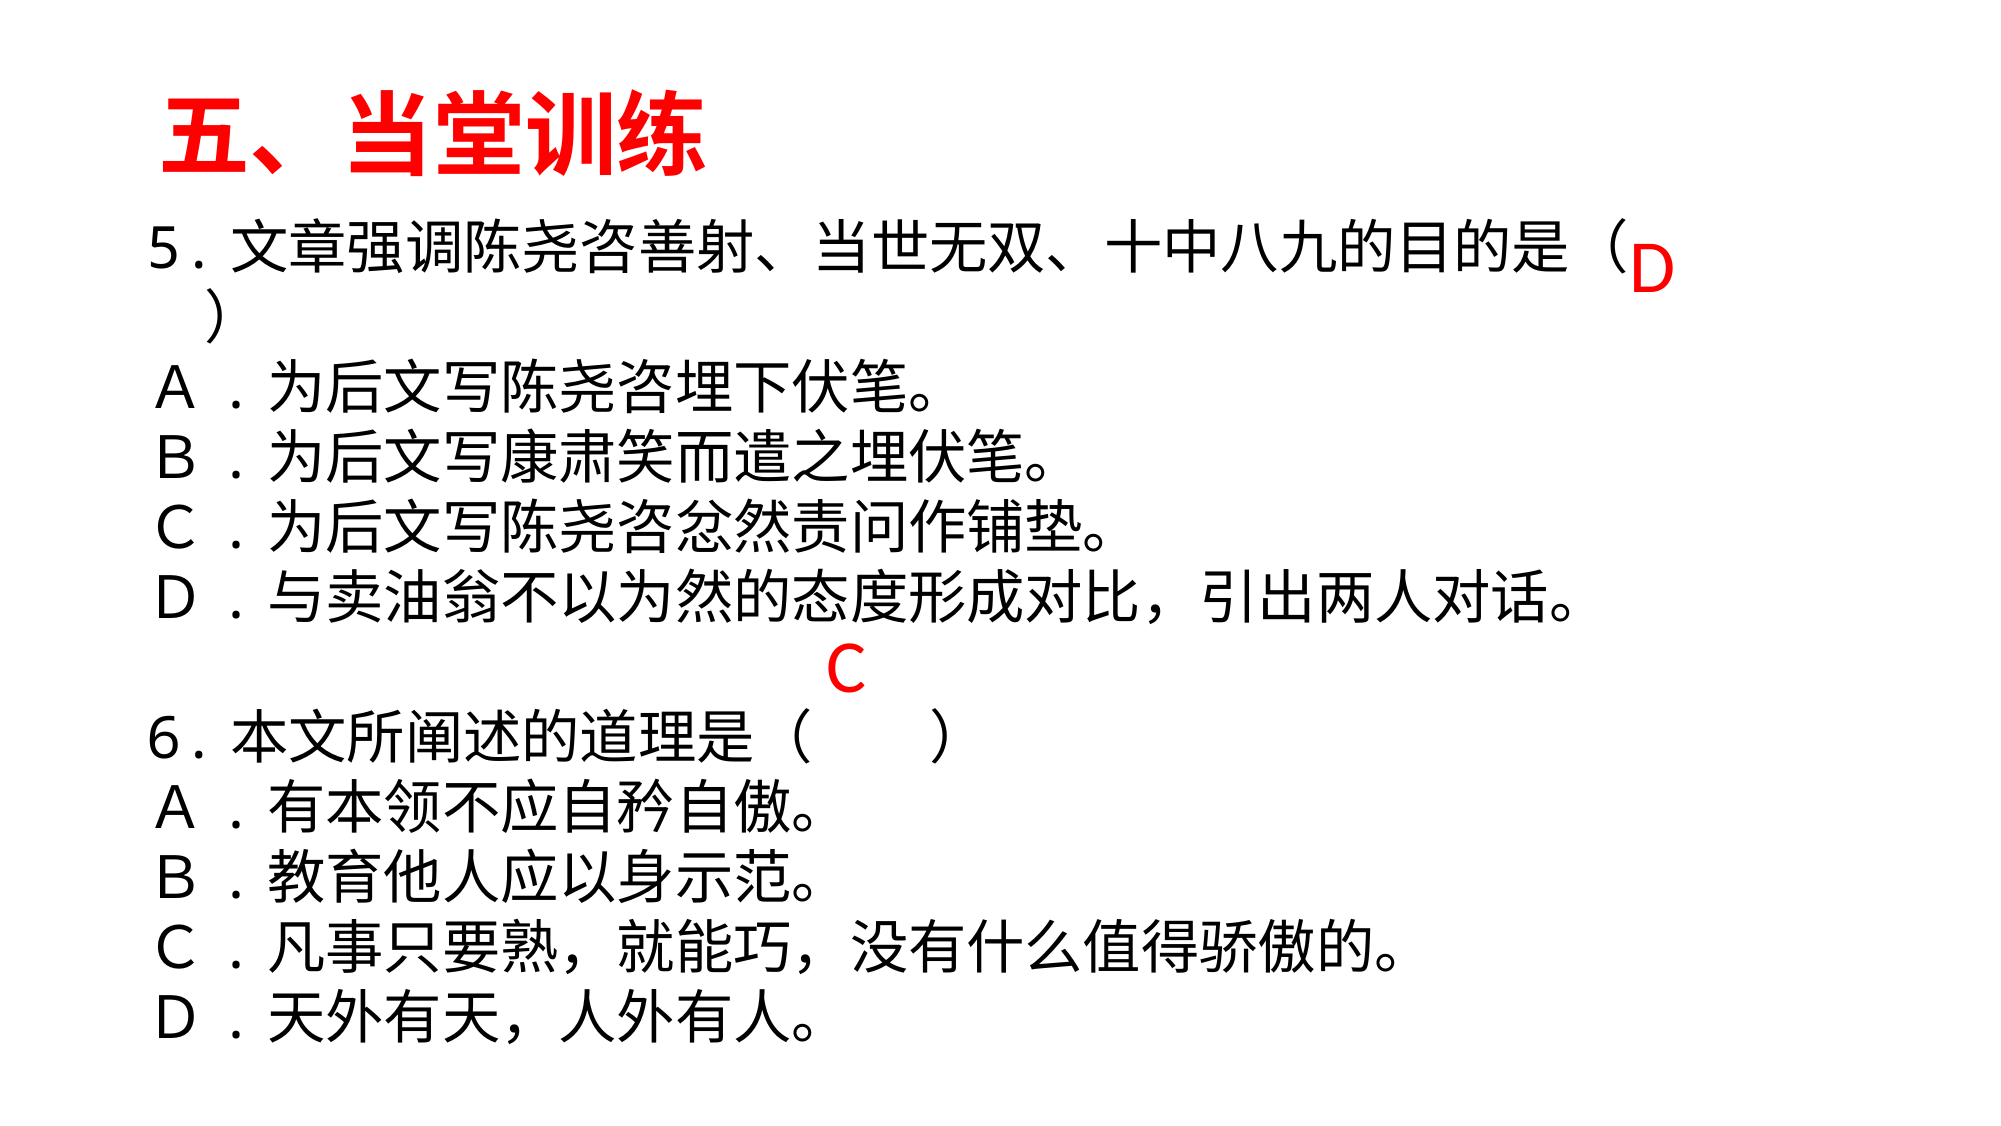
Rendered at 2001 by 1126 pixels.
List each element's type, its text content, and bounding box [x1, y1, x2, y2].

text_box D [1614, 209, 1721, 315]
text_box 五、当堂训练 [137, 66, 1352, 197]
text_box 5.文章强调陈尧咨善射、当世无双、十中八九的目的是（ ） Ａ.为后文写陈尧咨埋下伏笔。 Ｂ.为后文写康肃笑而遣之埋伏笔。 Ｃ.为后文写陈尧咨忿然责问作铺垫。 Ｄ.与卖油翁不以为然的态度形成对比，引出两人对话。 6.本文所阐述的道理是（ ） Ａ.有本领不应自矜自傲。 Ｂ.教育他人应以身示范。 Ｃ.凡事只要熟，就能巧，没有什么值得骄傲的。 Ｄ.天外有天，人外有人。 [126, 200, 1792, 1126]
text_box C [811, 609, 918, 715]
